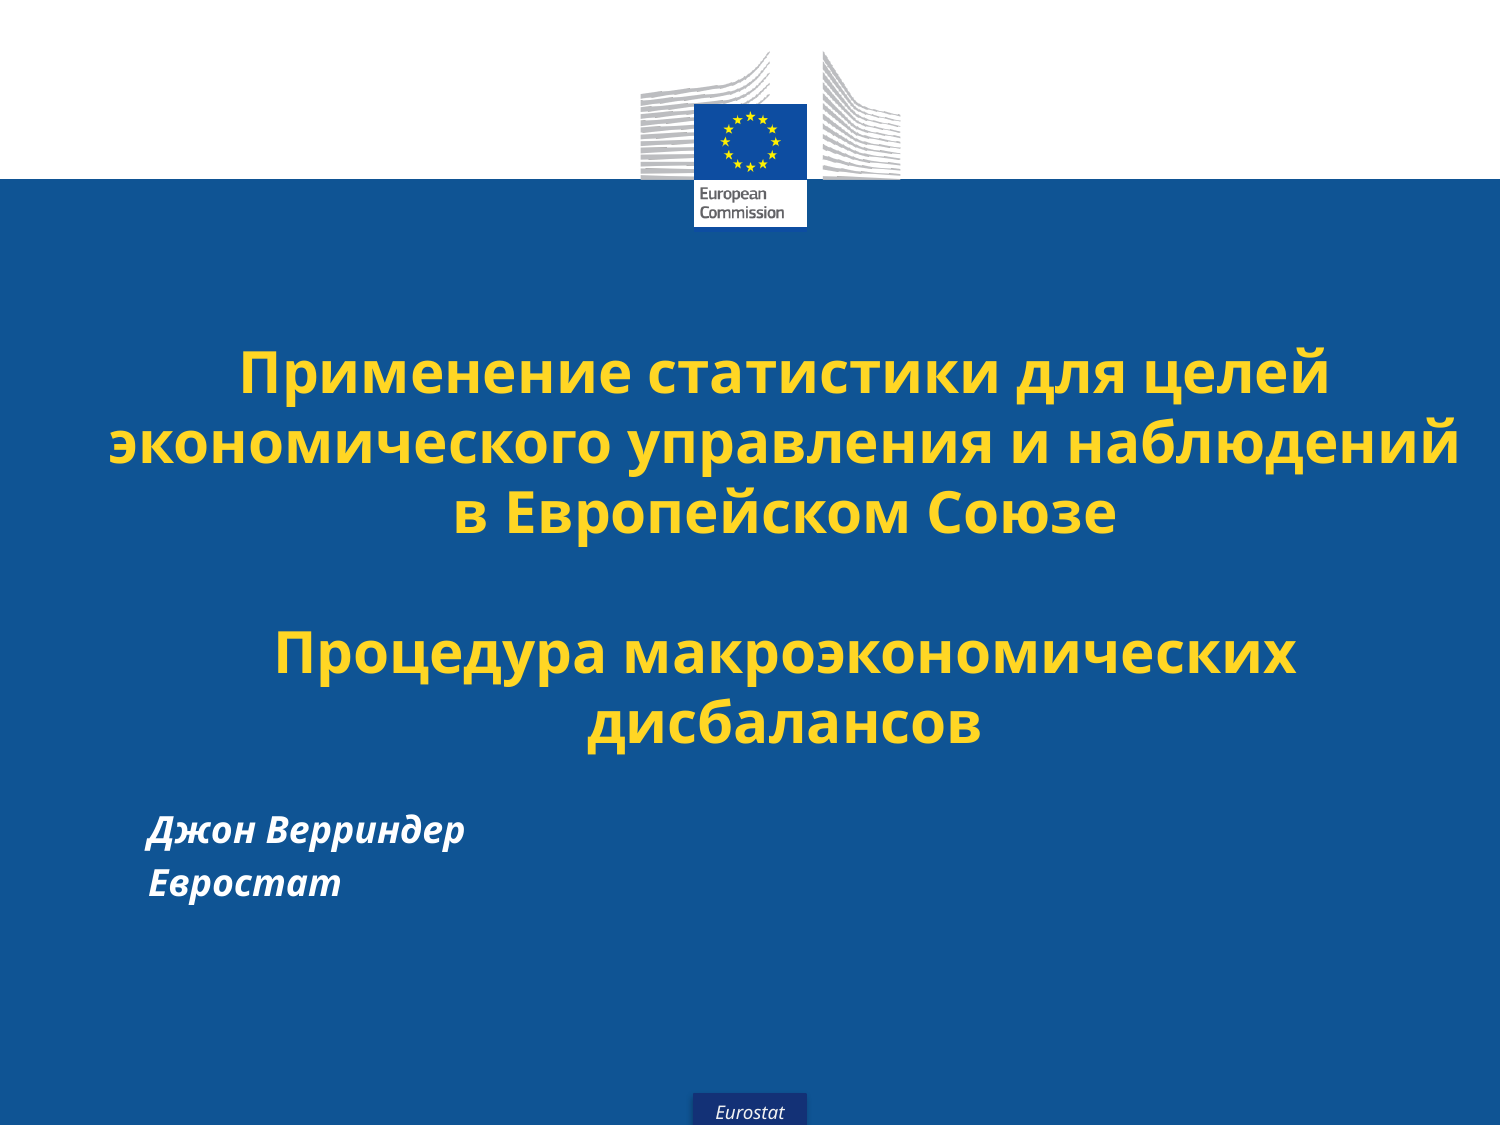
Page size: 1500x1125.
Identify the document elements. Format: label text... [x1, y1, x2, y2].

list Джон Верриндер Евростат [76, 798, 1353, 1023]
title Применение статистики для целей экономического управления и наблюдений в Европейском Союзе Процедура макроэкономических дисбалансов [29, 243, 1483, 728]
